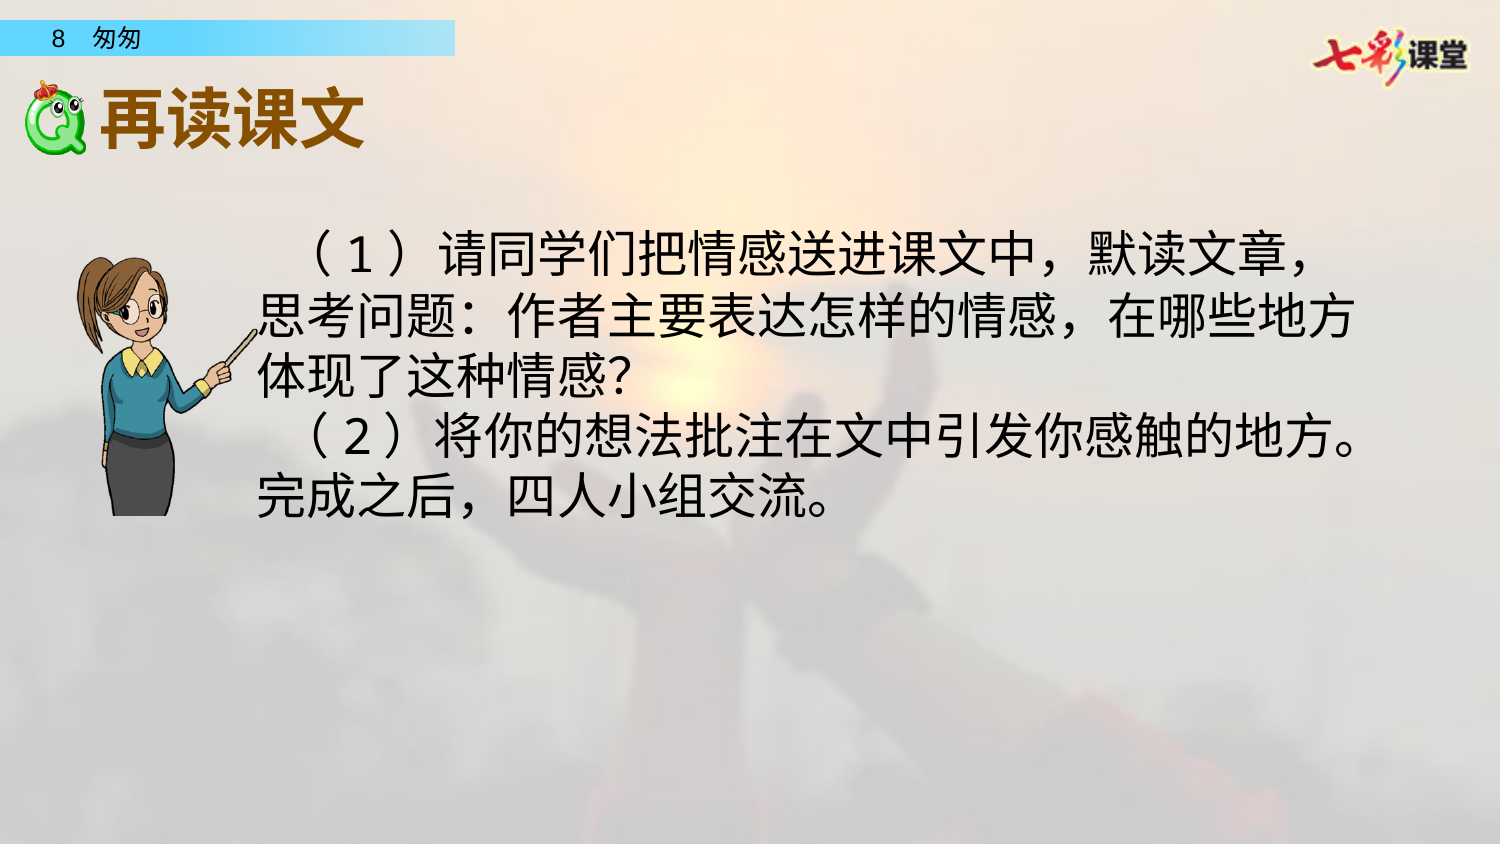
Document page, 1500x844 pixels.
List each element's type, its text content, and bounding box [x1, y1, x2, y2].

text_box （1）请同学们把情感送进课文中，默读文章，思考问题：作者主要表达怎样的情感，在哪些地方体现了这种情感？ （2）将你的想法批注在文中引发你感触的地方。完成之后，四人小组交流。 [242, 209, 1394, 620]
picture [0, 0, 1500, 844]
text_box 再读课文 [88, 71, 441, 163]
